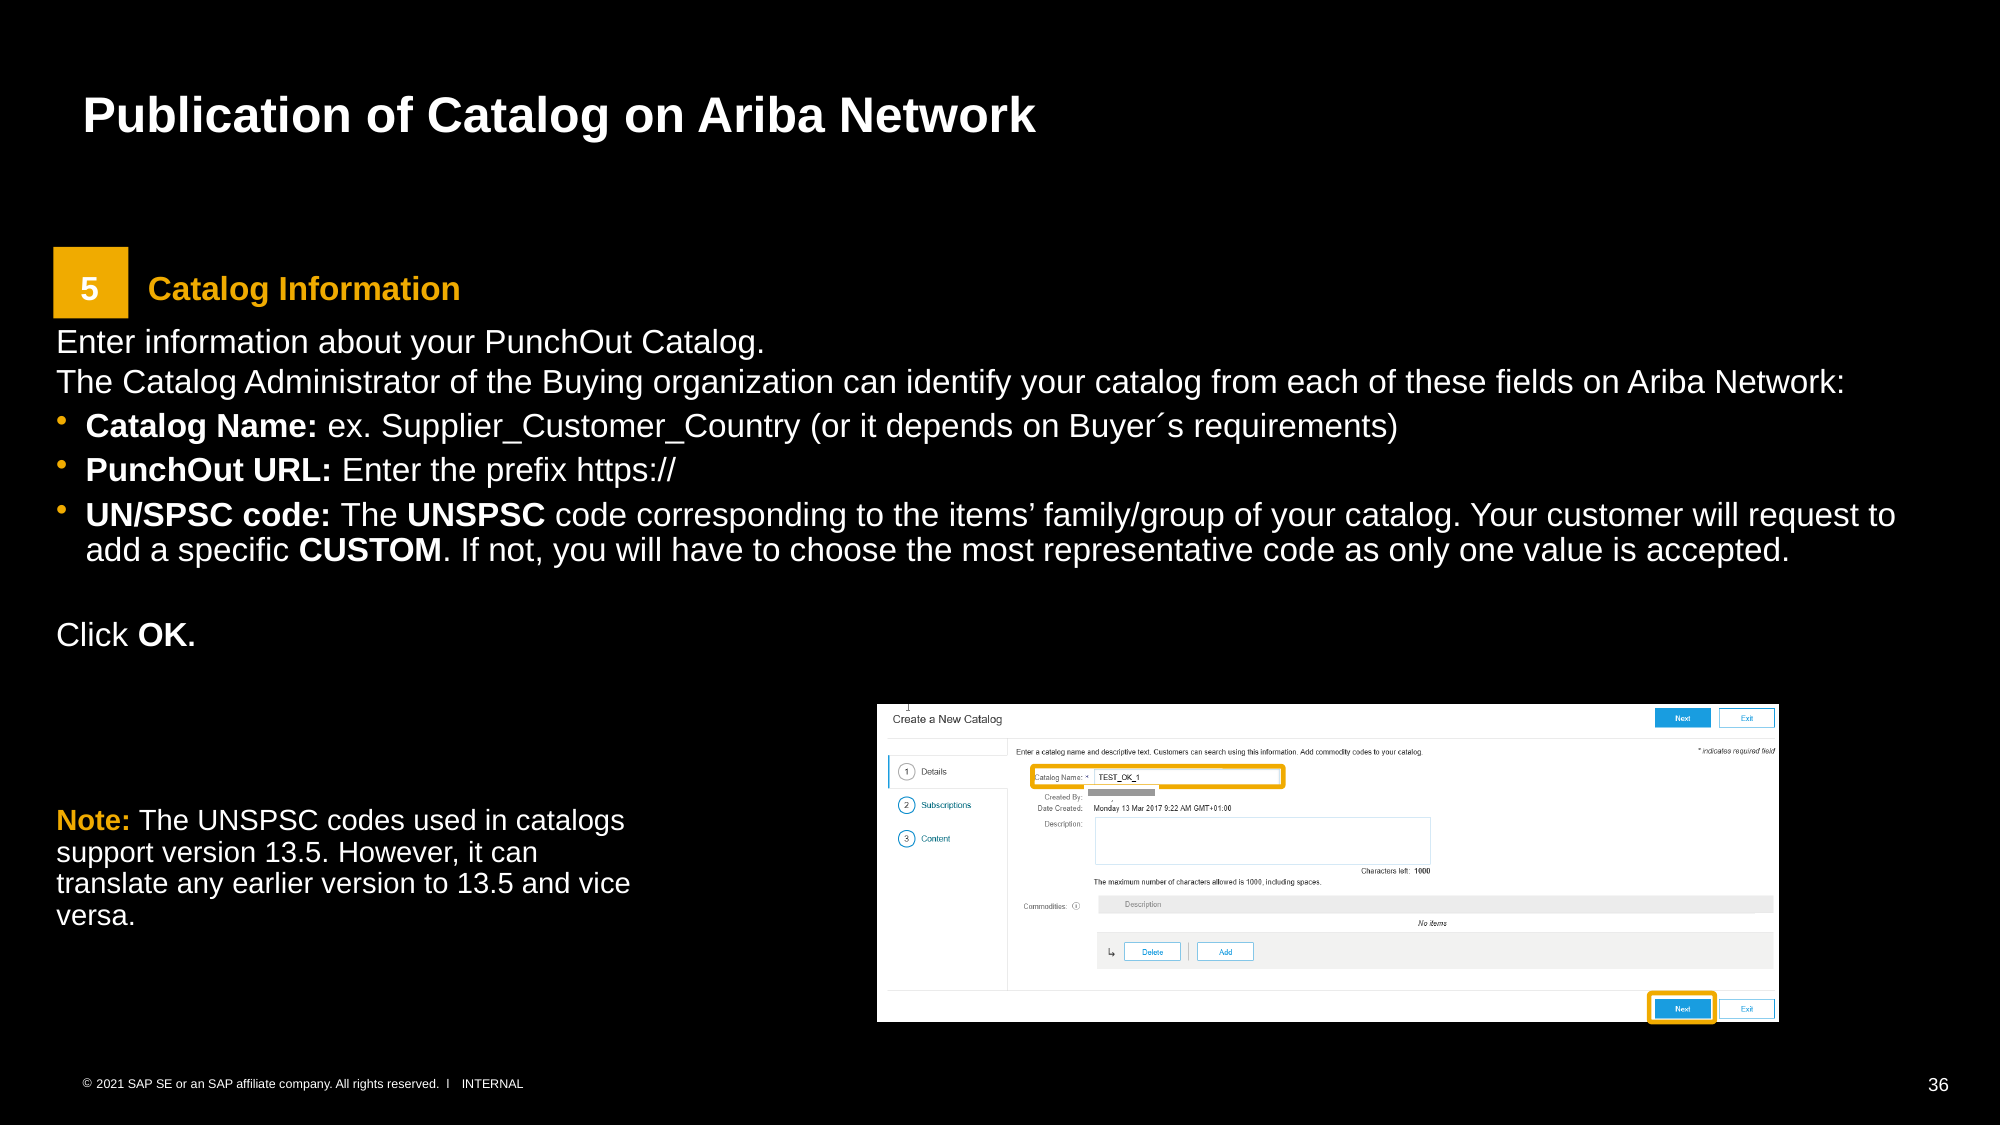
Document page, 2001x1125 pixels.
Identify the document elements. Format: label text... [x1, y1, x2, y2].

text_box Enter information about your PunchOut Catalog. The Catalog Administrator of the Buying organization can identify your catalog from each of these fields on Ariba Network: Catalog Name: ex. Supplier_Customer_Country (or it depends on Buyer´s requirements) PunchOut URL: Enter the prefix https:// UN/SPSC code: The UNSPSC code corresponding to the items’ family/group of your catalog. Your customer will request to add a specific CUSTOM. If not, you will have to choose the most representative code as only one value is accepted. Click OK. [41, 313, 1947, 677]
text_box Note: The UNSPSC codes used in catalogs support version 13.5. However, it can translate any earlier version to 13.5 and vice versa. [41, 798, 660, 1009]
text_box 5 Catalog Information [53, 246, 129, 313]
title Publication of Catalog on Ariba Network [82, 82, 1918, 144]
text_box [877, 704, 1779, 1023]
